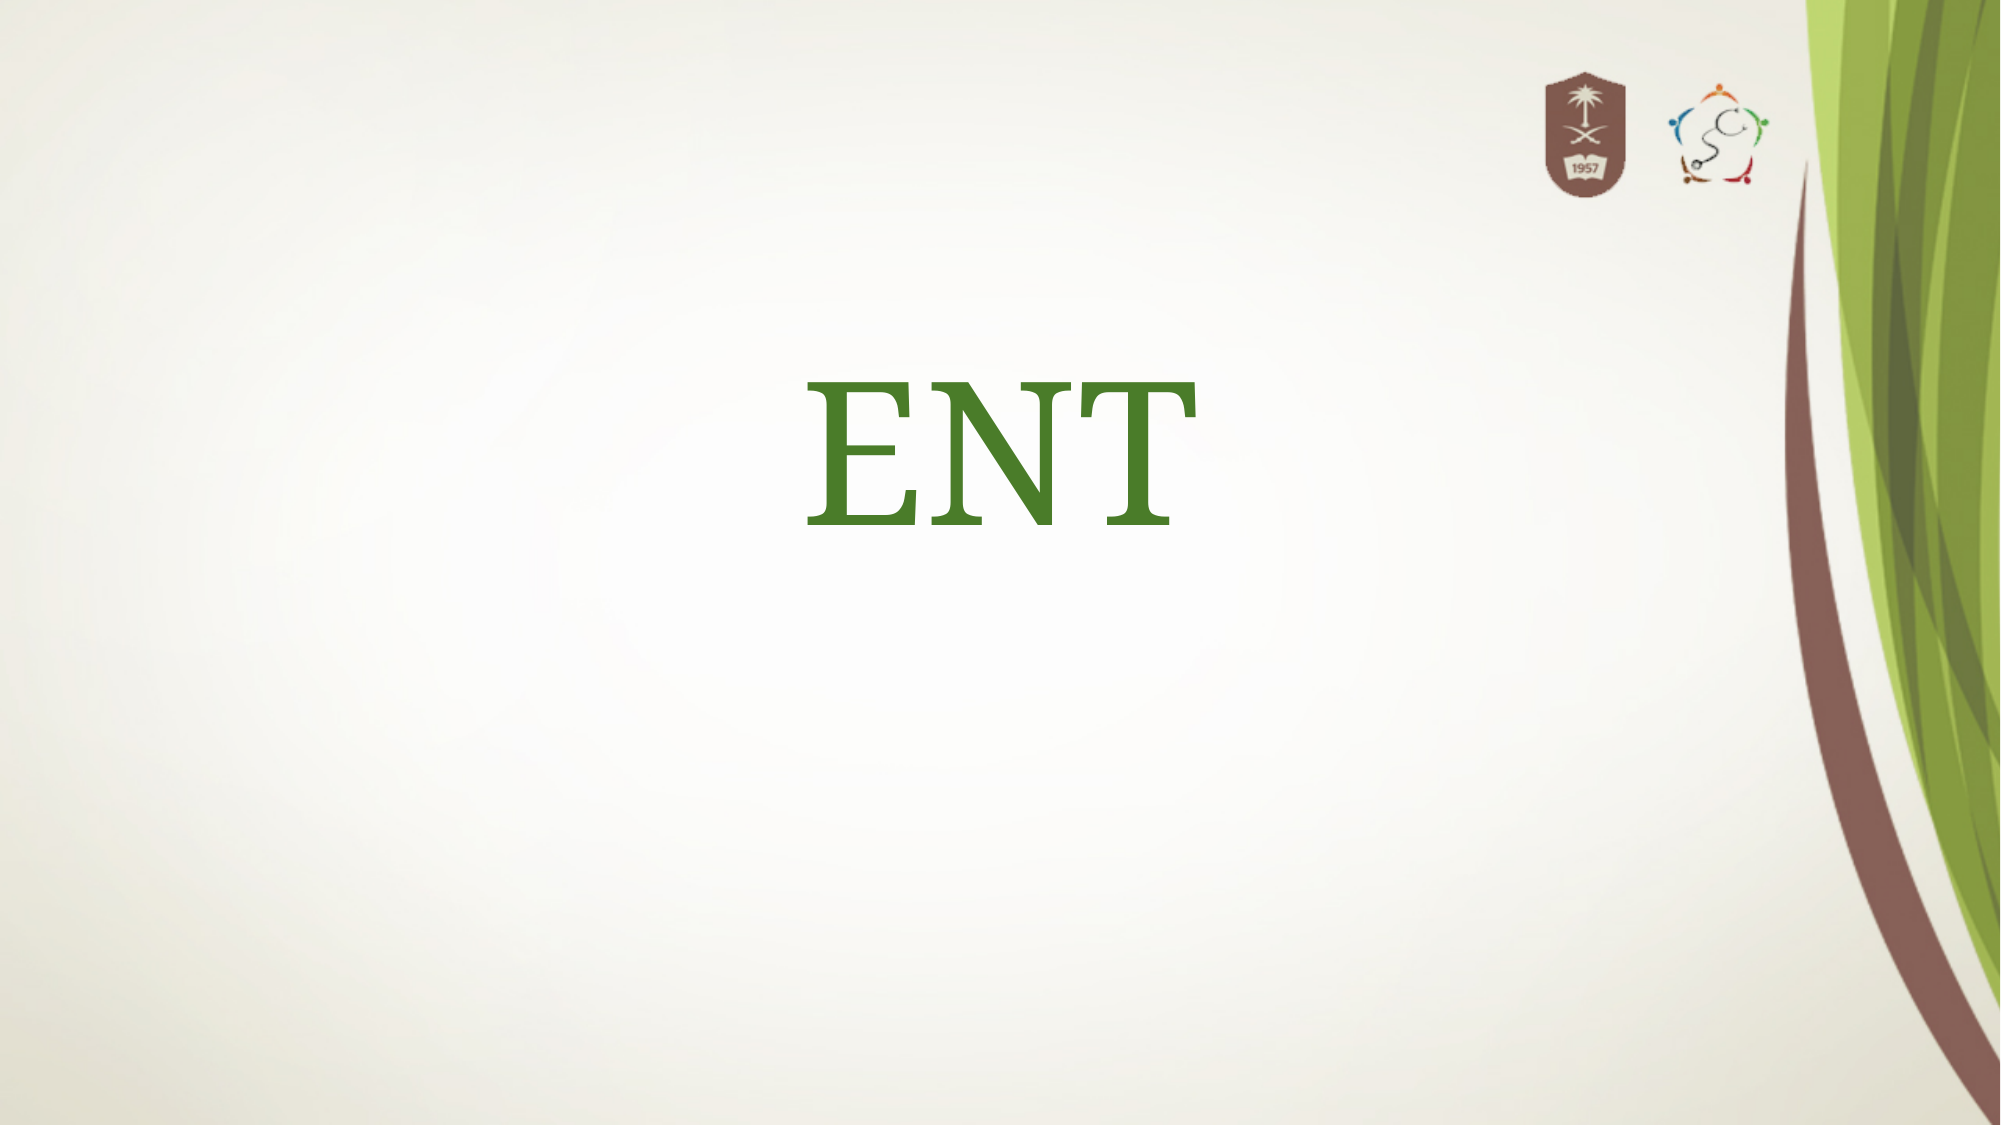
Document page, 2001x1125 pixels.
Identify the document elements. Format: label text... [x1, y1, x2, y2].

picture [0, 0, 2001, 1125]
title ENT [249, 184, 1750, 576]
